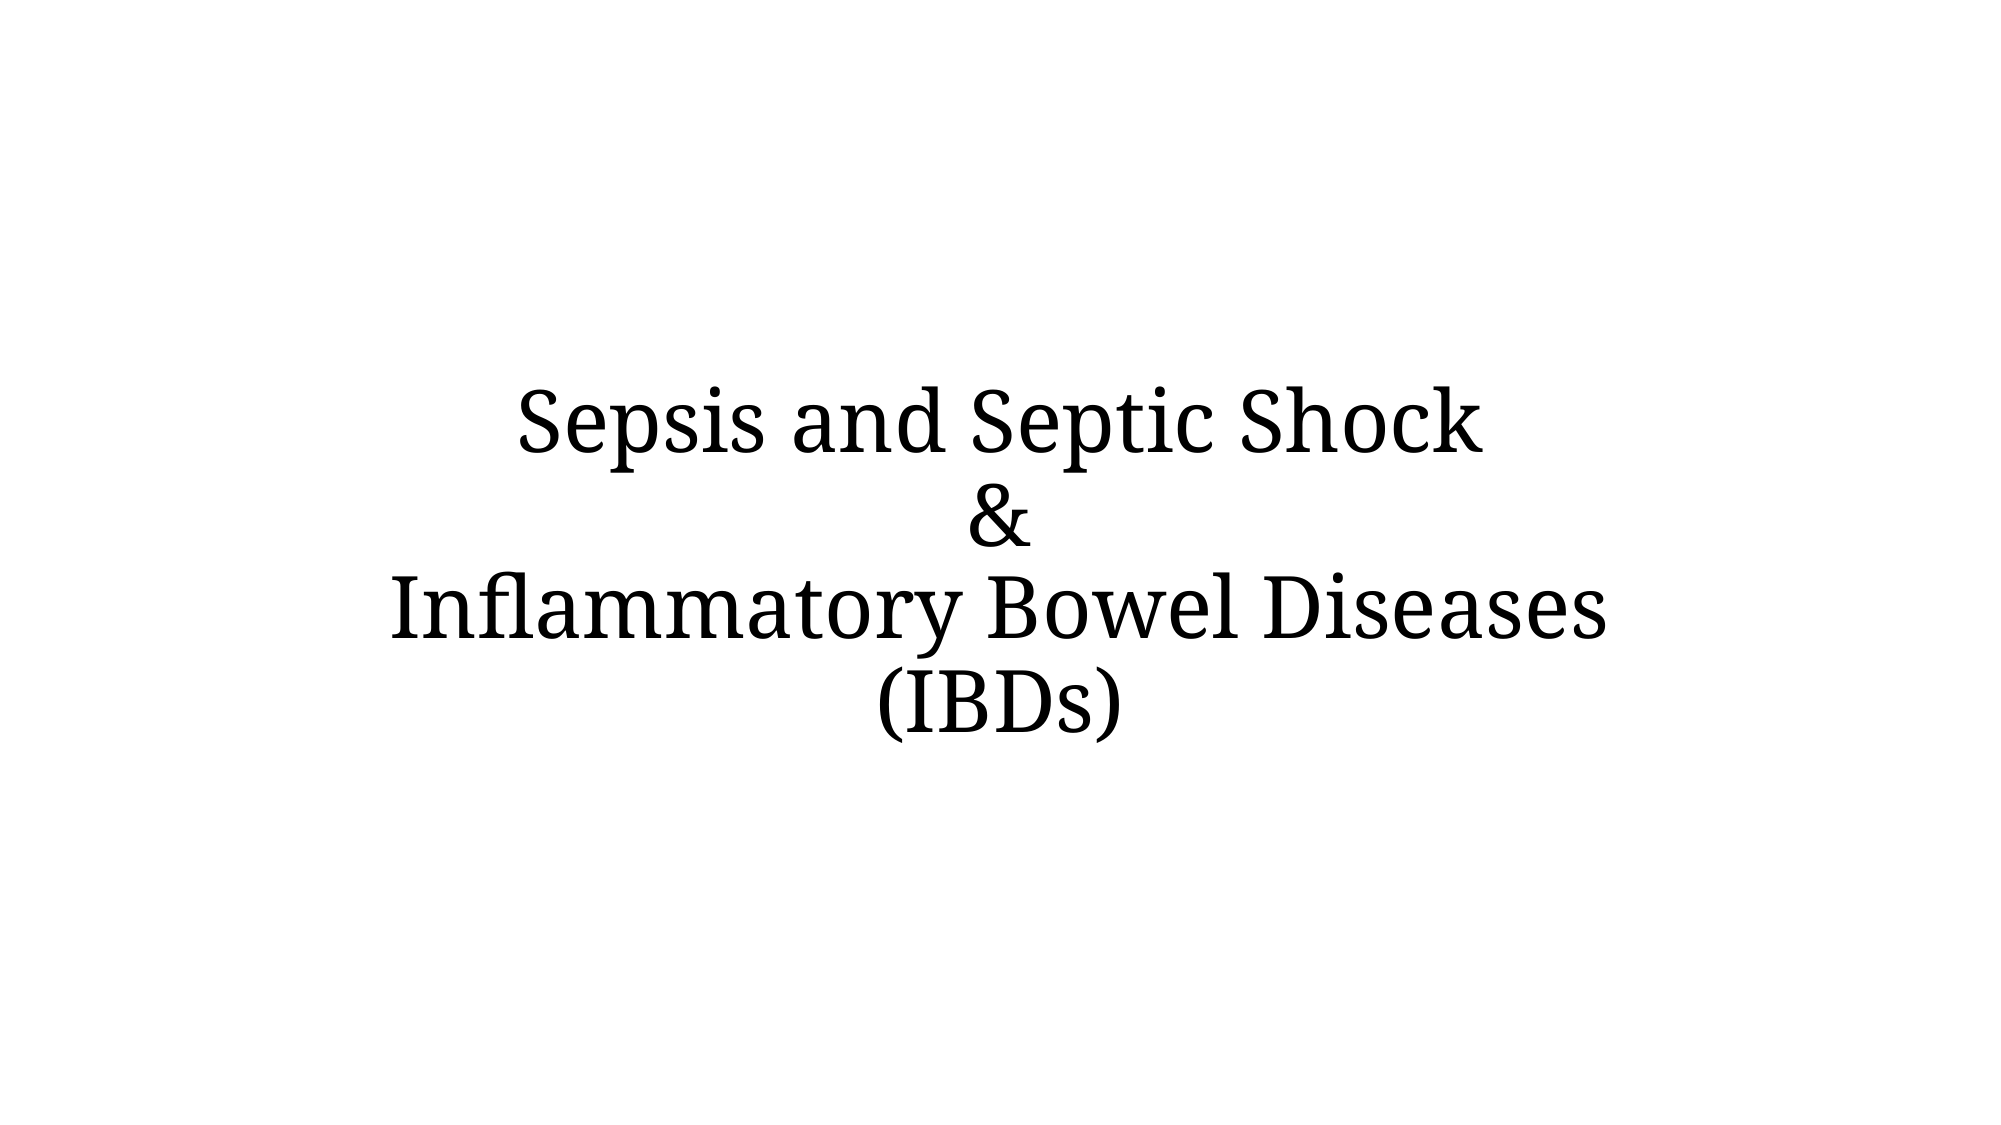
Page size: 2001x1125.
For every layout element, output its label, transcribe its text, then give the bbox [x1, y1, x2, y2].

title Sepsis and Septic Shock & Inflammatory Bowel Diseases (IBDs) [249, 366, 1750, 759]
